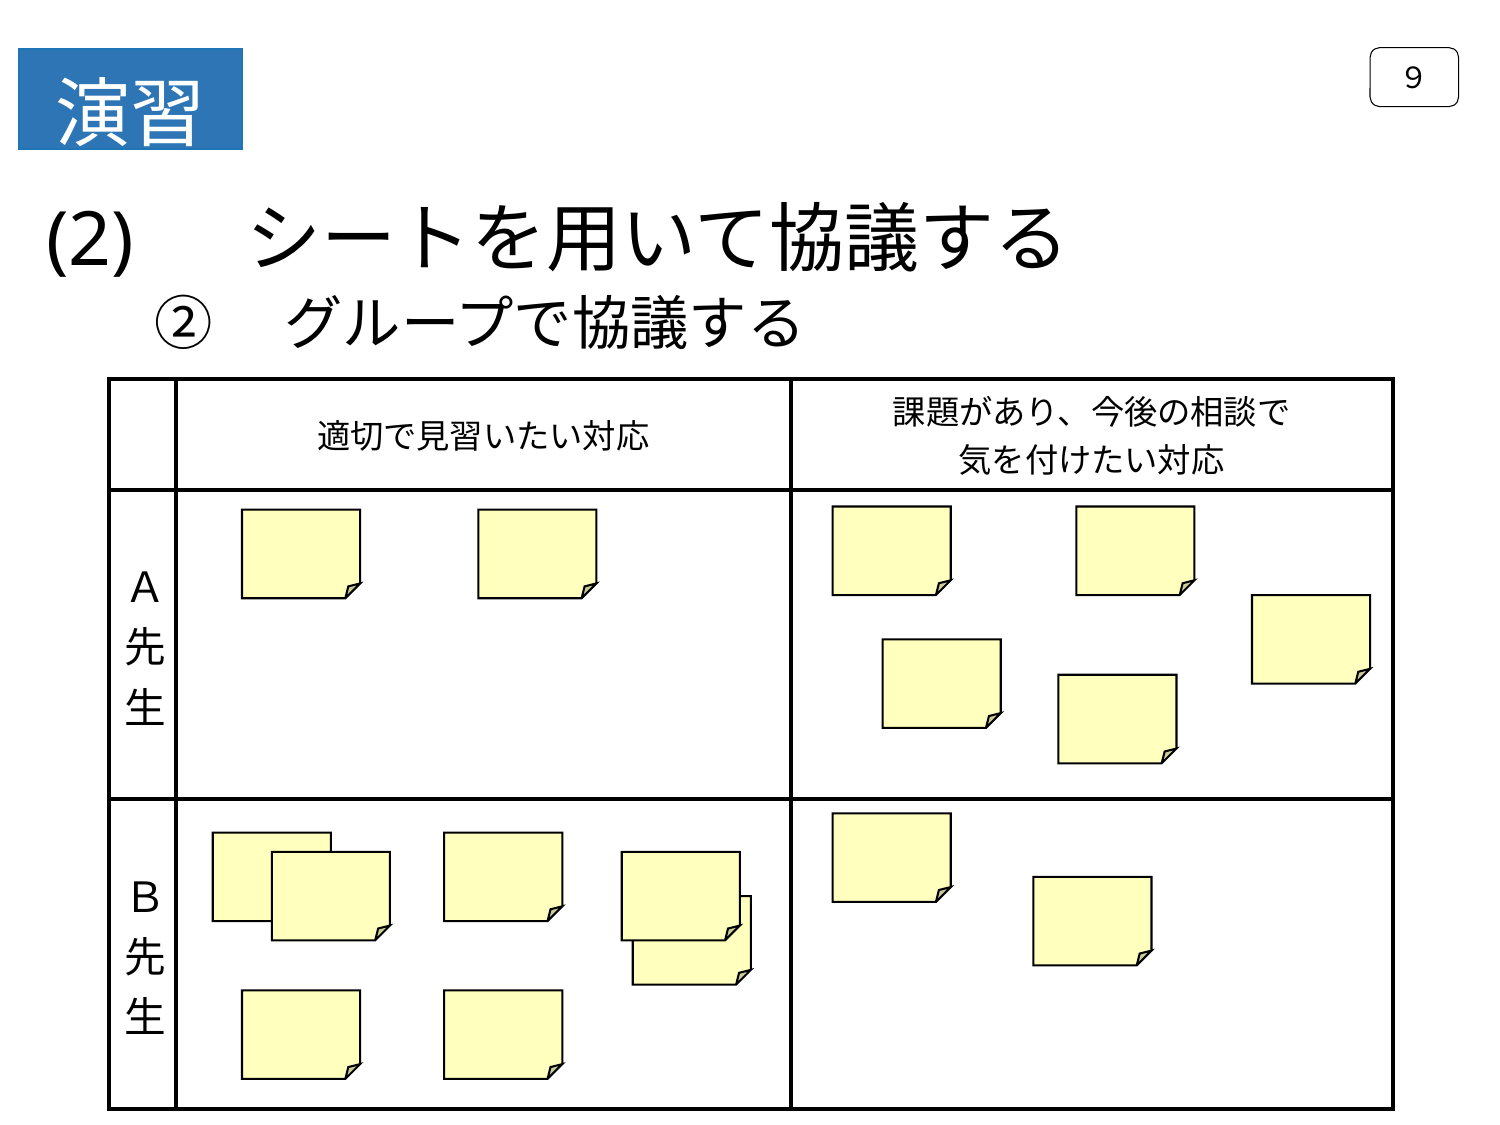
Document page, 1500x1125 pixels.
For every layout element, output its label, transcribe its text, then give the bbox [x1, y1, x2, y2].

text_box [881, 638, 1005, 729]
text_box [831, 812, 955, 903]
table_cell [793, 492, 1391, 797]
text_box [211, 831, 332, 923]
table_header 適切で見習いたい対応 [178, 381, 789, 488]
text_box [831, 505, 955, 597]
table_cell Ａ先生 [111, 492, 174, 797]
text_box [631, 895, 755, 986]
text_box [443, 989, 566, 1080]
table_header [111, 381, 174, 488]
table_cell Ｂ先生 [111, 801, 174, 1107]
text_box [240, 508, 364, 600]
text_box 演習 [18, 48, 243, 150]
table_cell [178, 492, 789, 797]
text_box [620, 850, 744, 942]
text_box [1032, 875, 1155, 967]
text_box [240, 989, 364, 1080]
text_box [270, 850, 394, 942]
text_box [1057, 673, 1180, 765]
table_cell [178, 801, 789, 1107]
text_box ② グループで協議する [139, 288, 1167, 364]
text_box (2) シートを用いて協議する [31, 183, 1471, 288]
table_header 課題があり、今後の相談で 気を付けたい対応 [793, 381, 1391, 488]
text_box [477, 508, 600, 600]
table_cell [793, 801, 1391, 1107]
text_box [1075, 505, 1198, 597]
text_box ９ [1368, 46, 1460, 108]
text_box [443, 831, 566, 923]
text_box [1250, 594, 1374, 685]
